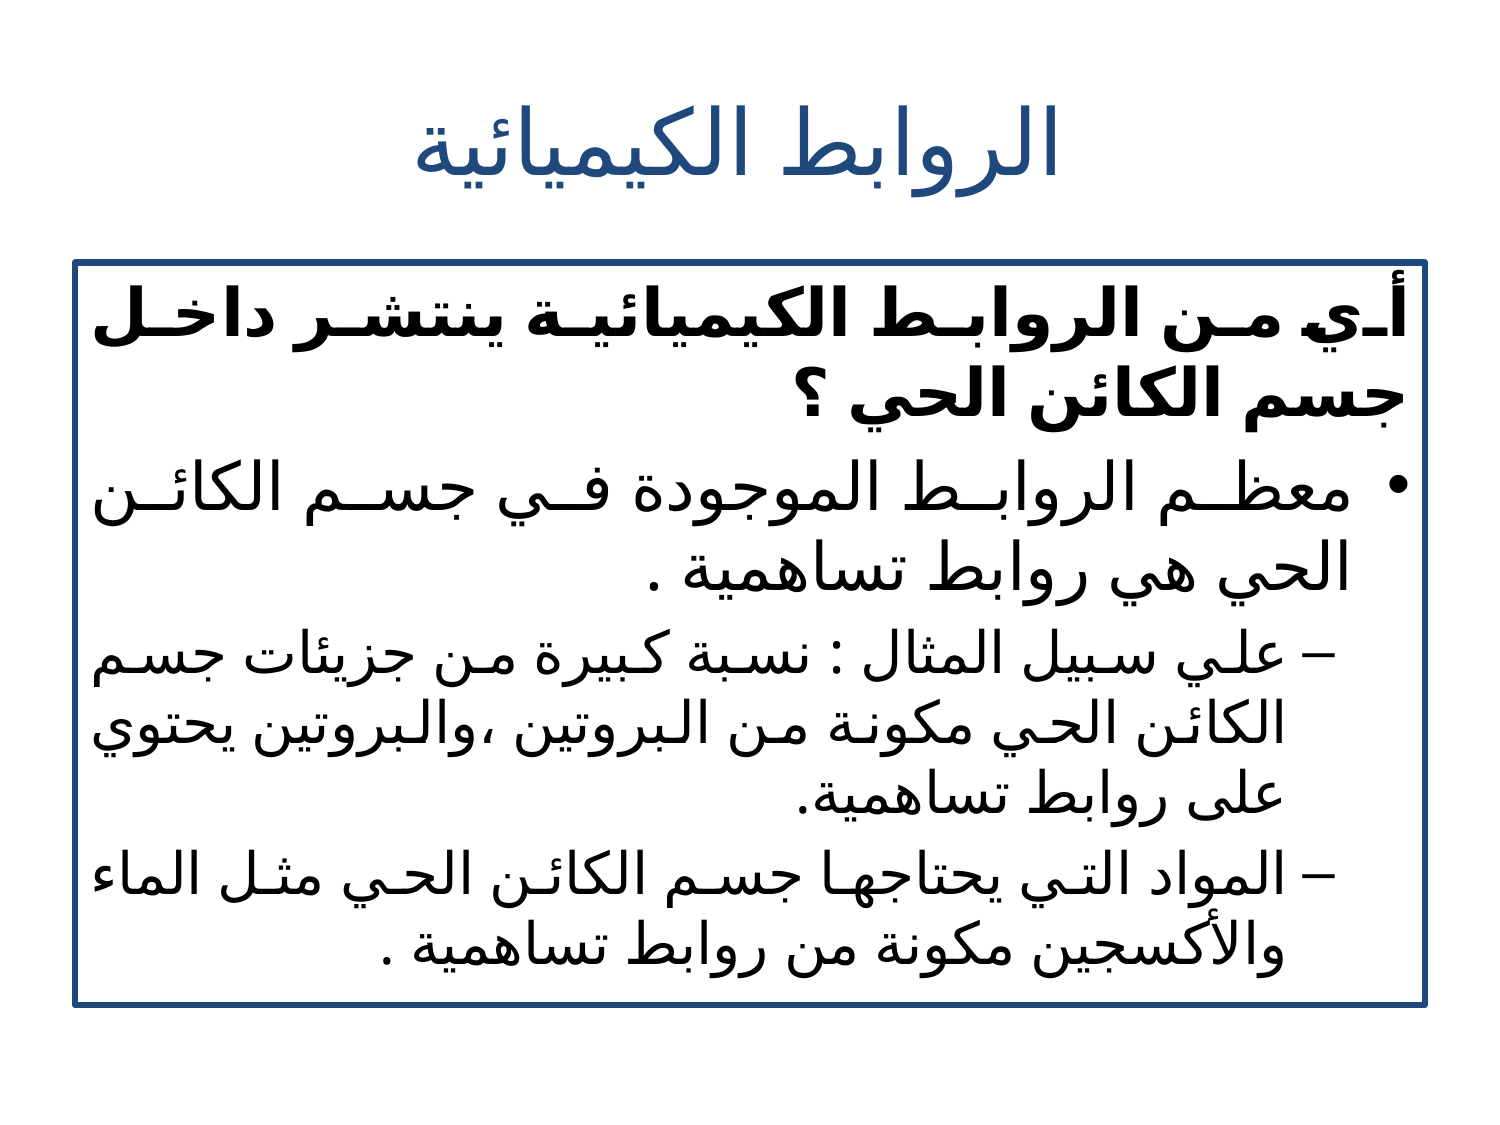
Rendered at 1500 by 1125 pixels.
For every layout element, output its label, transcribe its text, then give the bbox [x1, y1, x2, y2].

title الروابط الكيميائية [75, 45, 1425, 233]
list أي من الروابط الكيميائية ينتشر داخل جسم الكائن الحي ؟ معظم الروابط الموجودة في جسم الكائن الحي هي روابط تساهمية . علي سبيل المثال : نسبة كبيرة من جزيئات جسم الكائن الحي مكونة من البروتين ،والبروتين يحتوي على روابط تساهمية. المواد التي يحتاجها جسم الكائن الحي مثل الماء والأكسجين مكونة من روابط تساهمية . [75, 262, 1425, 1005]
